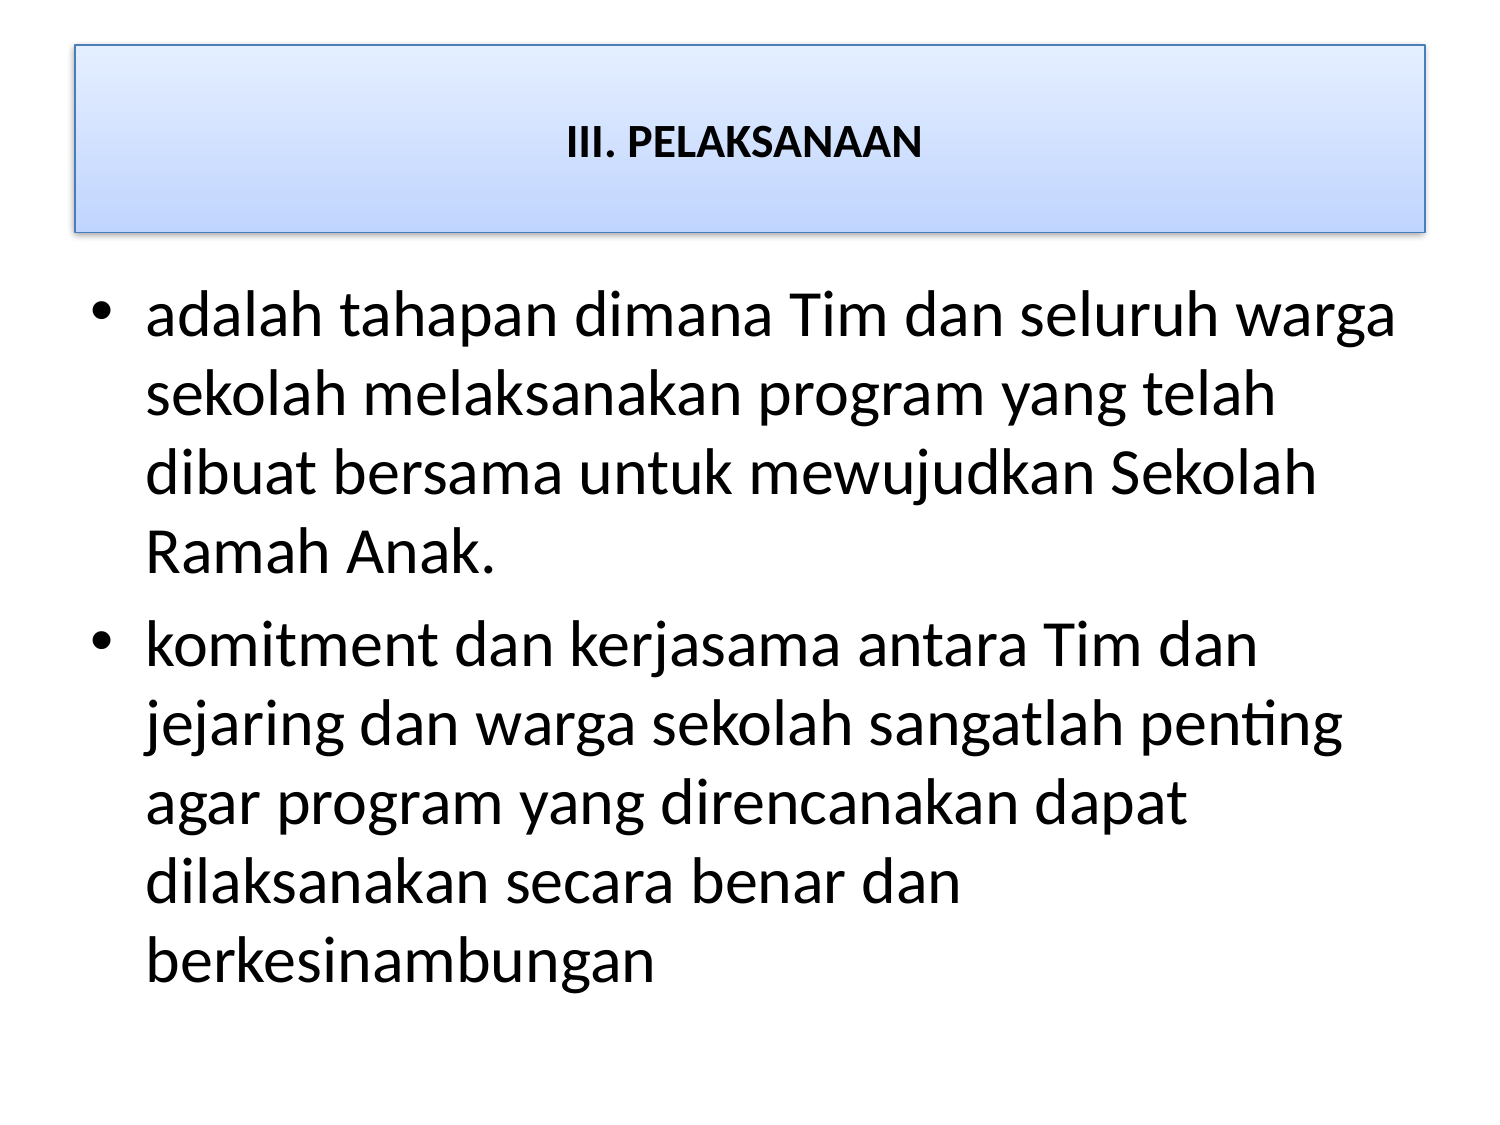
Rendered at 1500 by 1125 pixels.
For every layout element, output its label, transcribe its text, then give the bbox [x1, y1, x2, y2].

list adalah tahapan dimana Tim dan seluruh warga sekolah melaksanakan program yang telah dibuat bersama untuk mewujudkan Sekolah Ramah Anak. komitment dan kerjasama antara Tim dan jejaring dan warga sekolah sangatlah penting agar program yang direncanakan dapat dilaksanakan secara benar dan berkesinambungan [75, 262, 1425, 1005]
title III. PELAKSANAAN [74, 44, 1426, 233]
